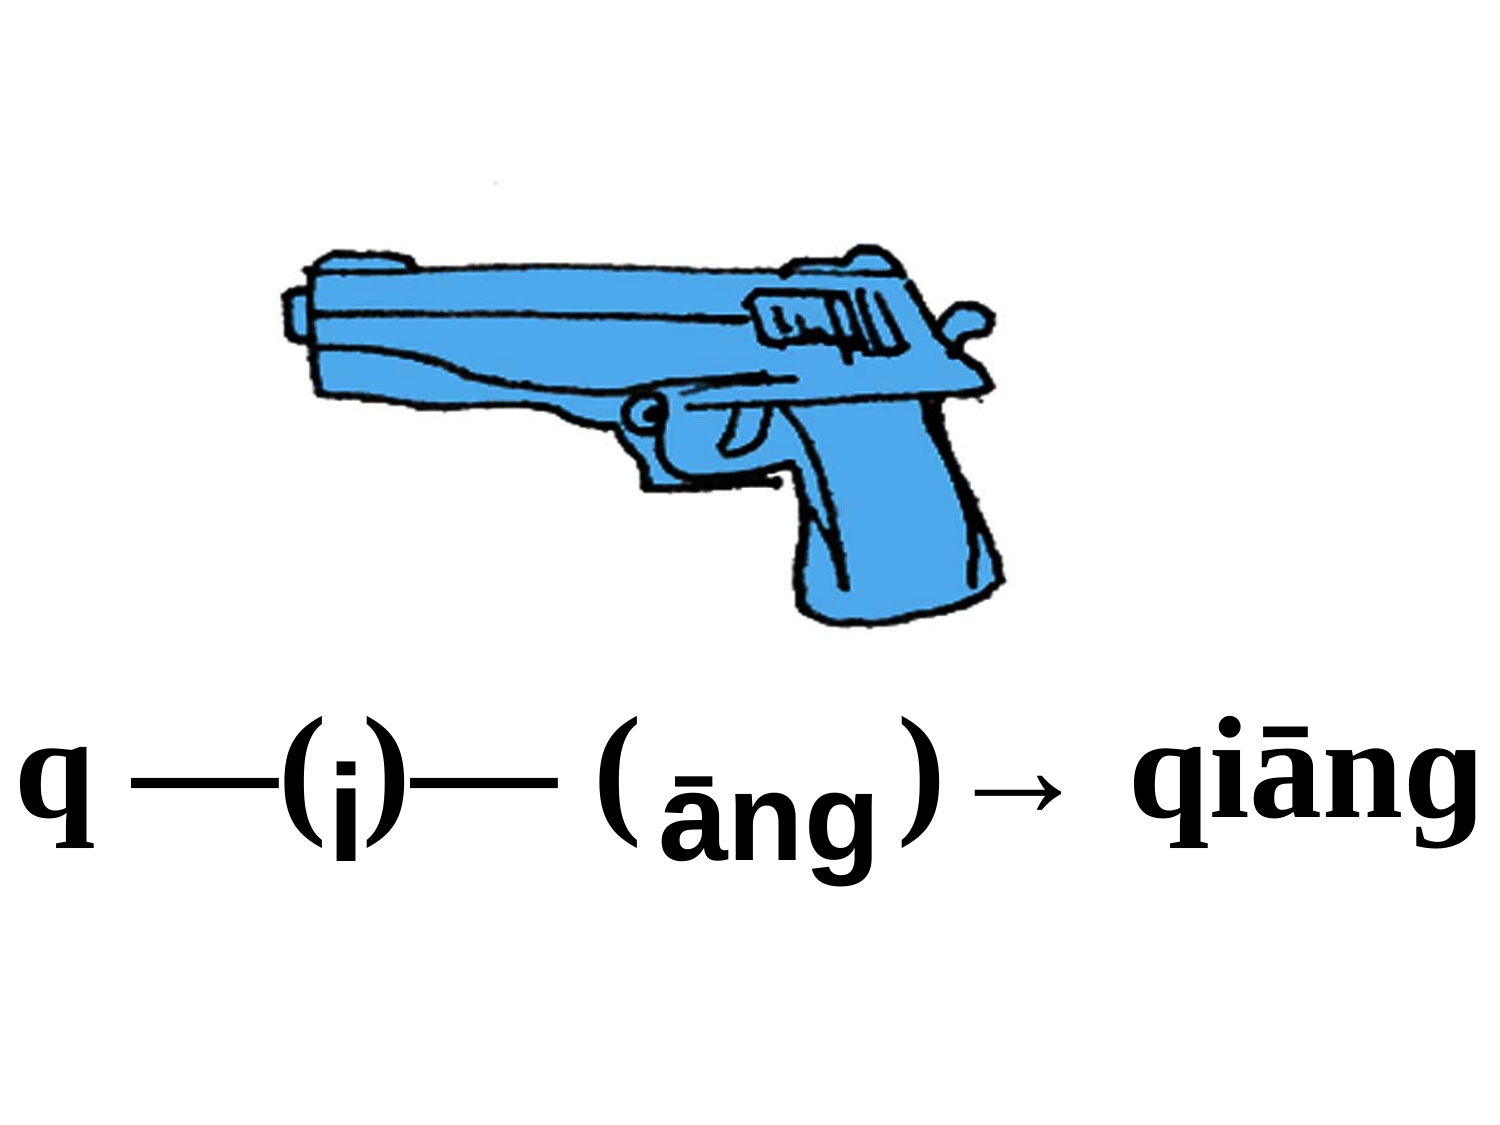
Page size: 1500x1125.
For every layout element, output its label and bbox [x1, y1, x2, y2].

text_box [0, 101, 1500, 905]
